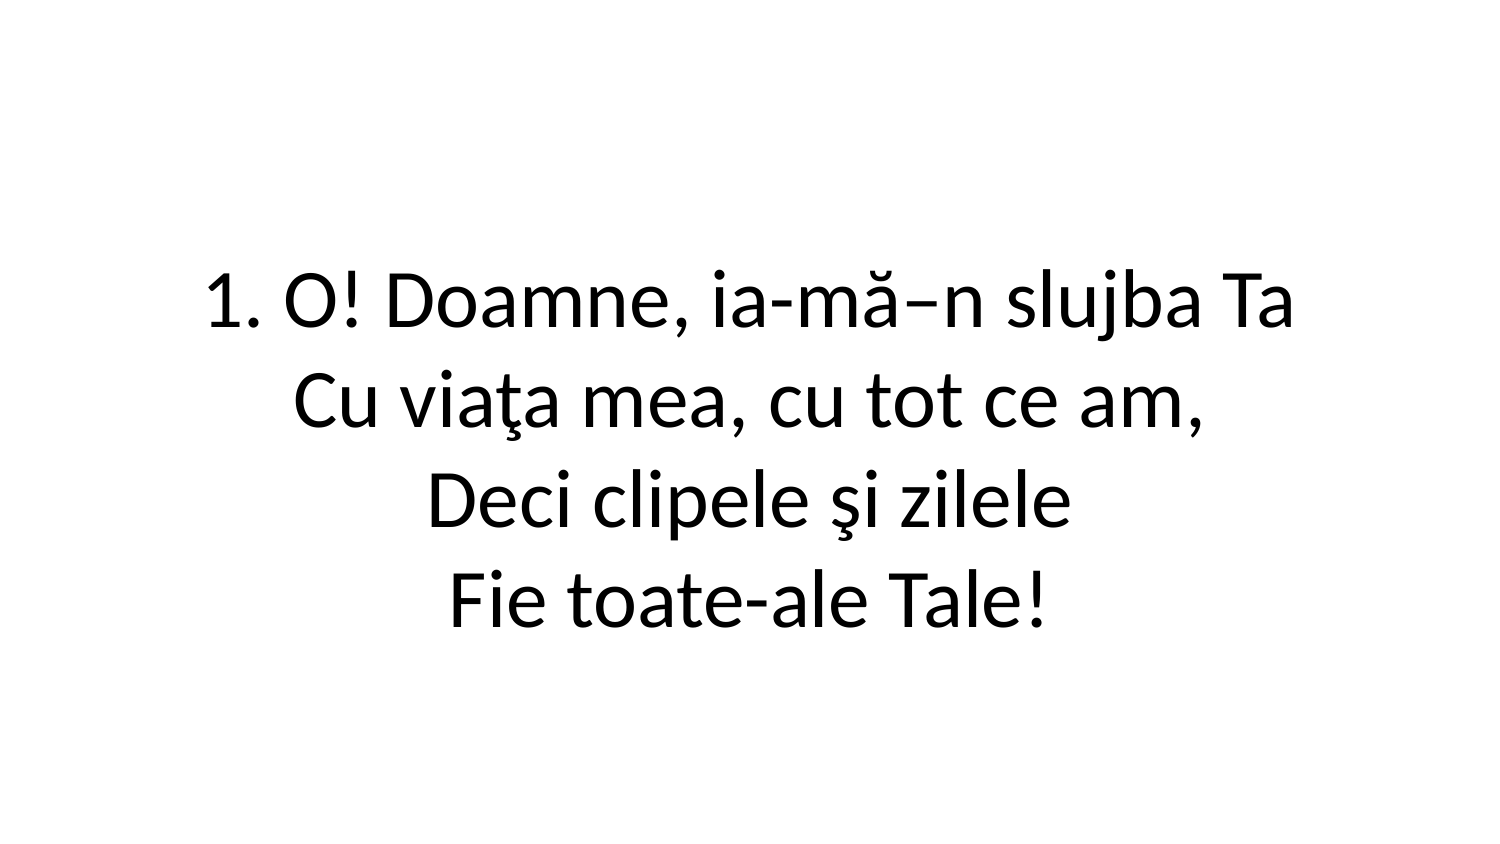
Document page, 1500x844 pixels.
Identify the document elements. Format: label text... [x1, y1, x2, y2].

text_box 1. O! Doamne, ia-mă–n slujba Ta Cu viaţa mea, cu tot ce am, Deci clipele şi zilele Fie toate-ale Tale! [187, 192, 1313, 652]
